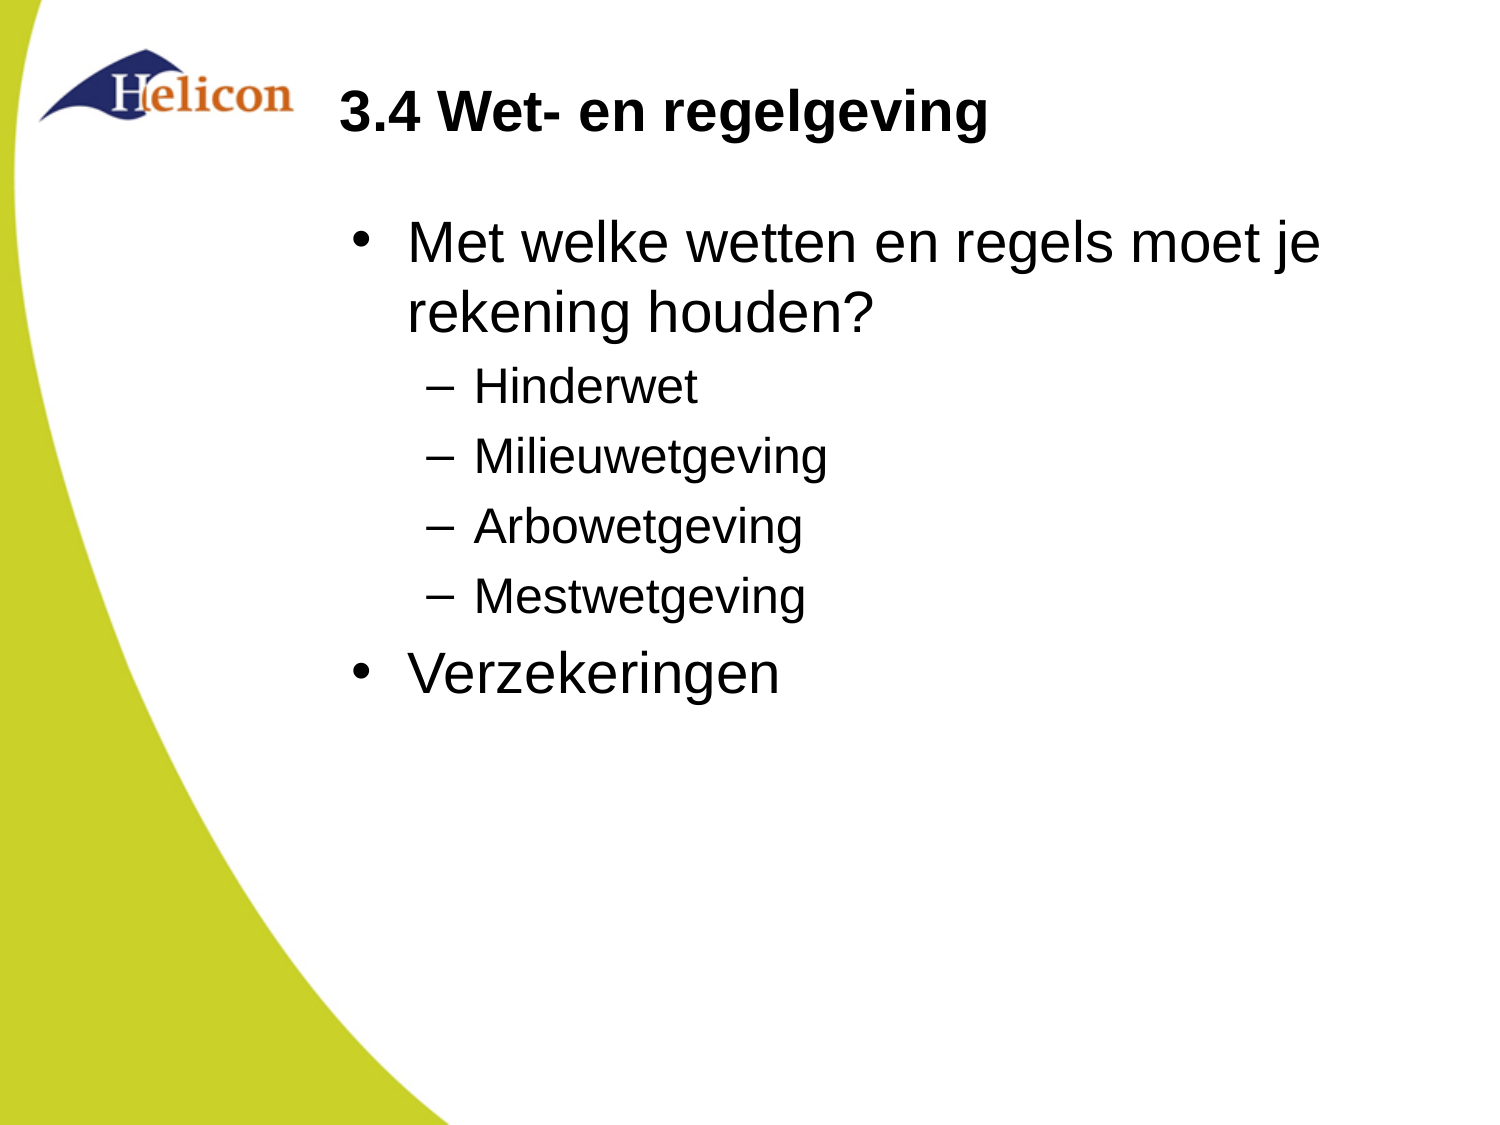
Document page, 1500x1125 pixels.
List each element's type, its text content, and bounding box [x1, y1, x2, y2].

list Met welke wetten en regels moet je rekening houden? Hinderwet Milieuwetgeving Arbowetgeving Mestwetgeving Verzekeringen [336, 196, 1425, 1005]
title 3.4 Wet- en regelgeving [324, 54, 1415, 161]
picture [0, 0, 1500, 1125]
